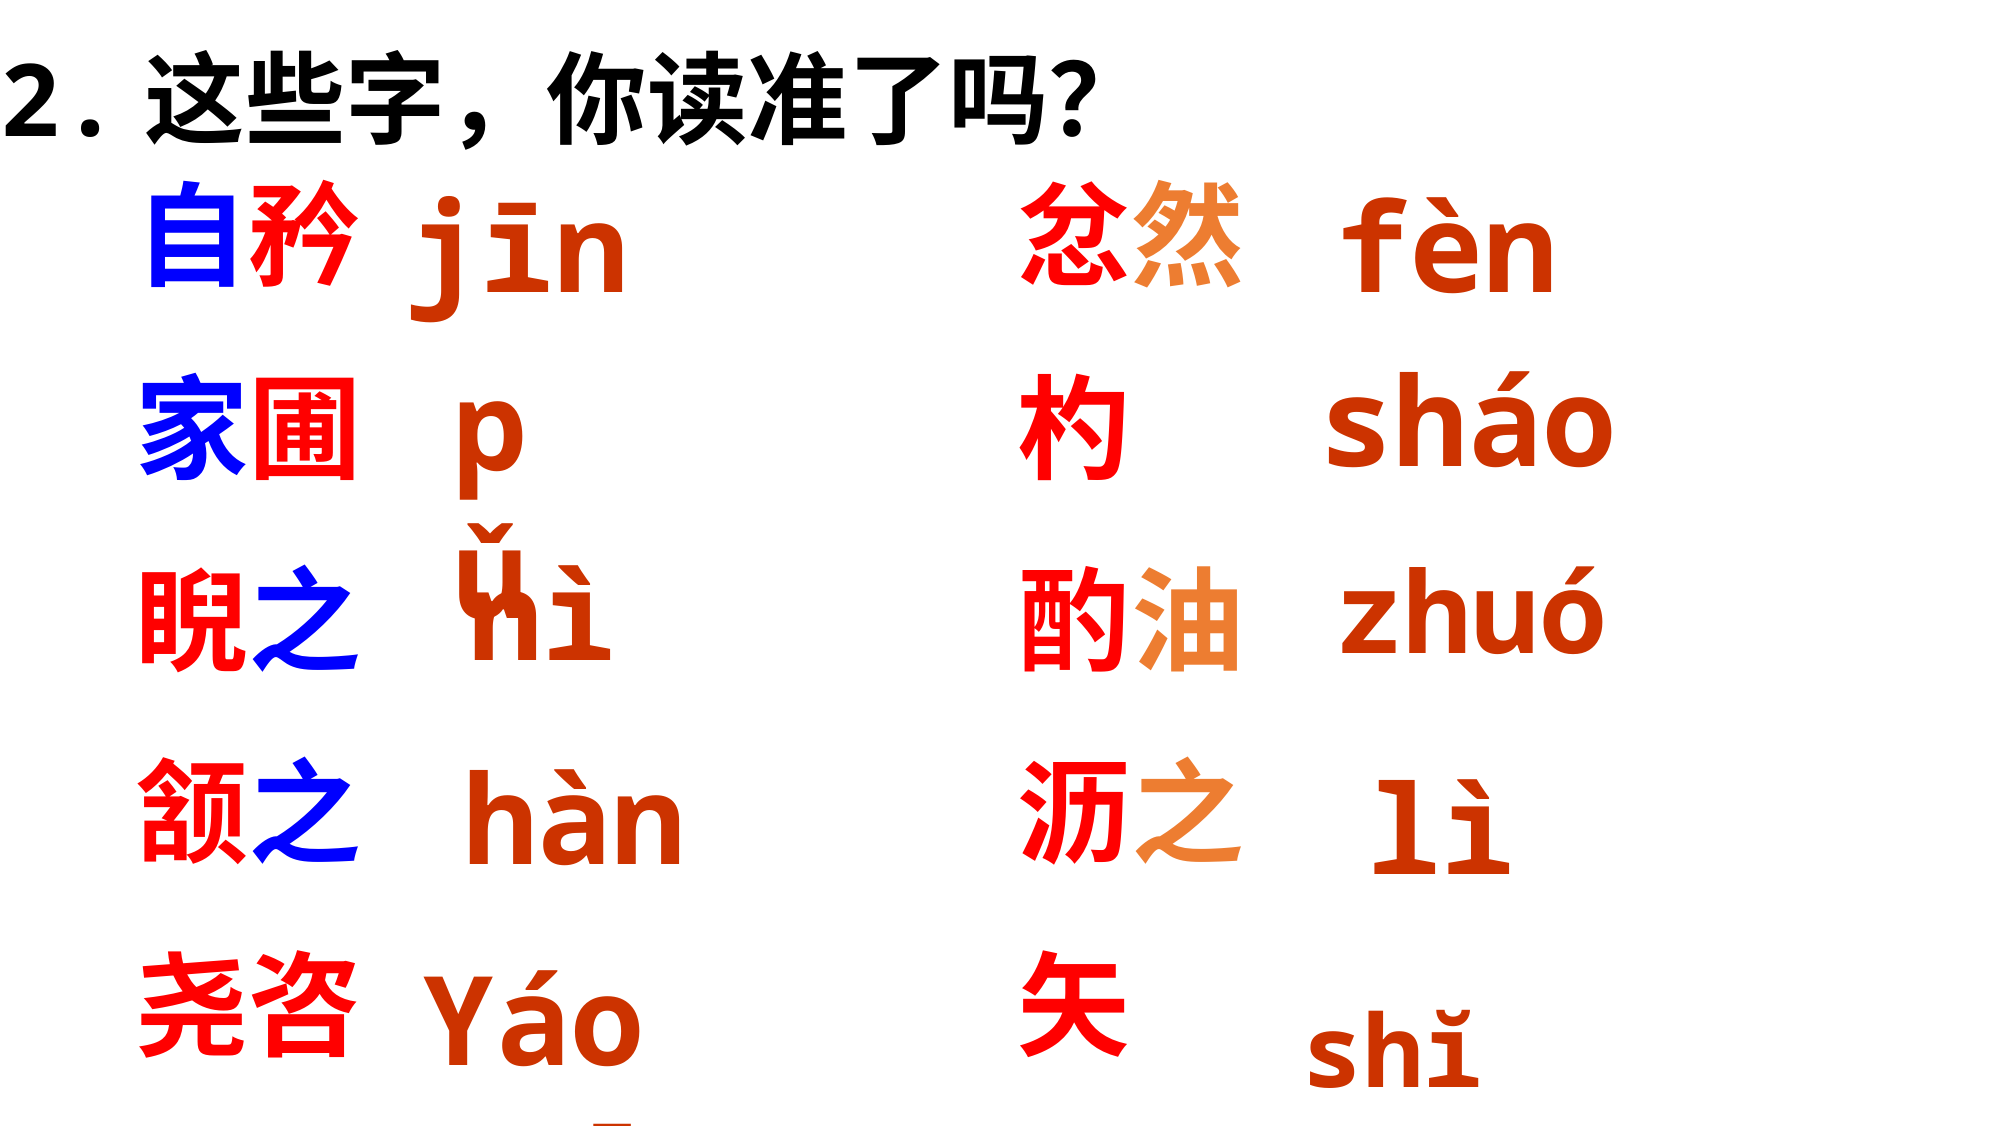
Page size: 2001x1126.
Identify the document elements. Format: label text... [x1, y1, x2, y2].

text_box lì [1346, 740, 1797, 909]
text_box 自矜 家圃 睨之 颔之 尧咨 [114, 154, 484, 1080]
text_box sháo [1299, 332, 1784, 502]
text_box zhuó [1315, 530, 1833, 687]
text_box Yáo ｚī [401, 931, 890, 1126]
text_box nì [448, 526, 671, 695]
text_box 忿然 杓 酌油 沥之 矢 [997, 154, 1393, 1080]
text_box 2.这些字，你读准了吗？ [0, 26, 1574, 167]
text_box hàn [443, 730, 744, 899]
text_box fèn [1315, 158, 1643, 328]
text_box pǔ [433, 336, 617, 654]
text_box shĭ [1282, 977, 1504, 1118]
text_box jīn [385, 158, 686, 328]
